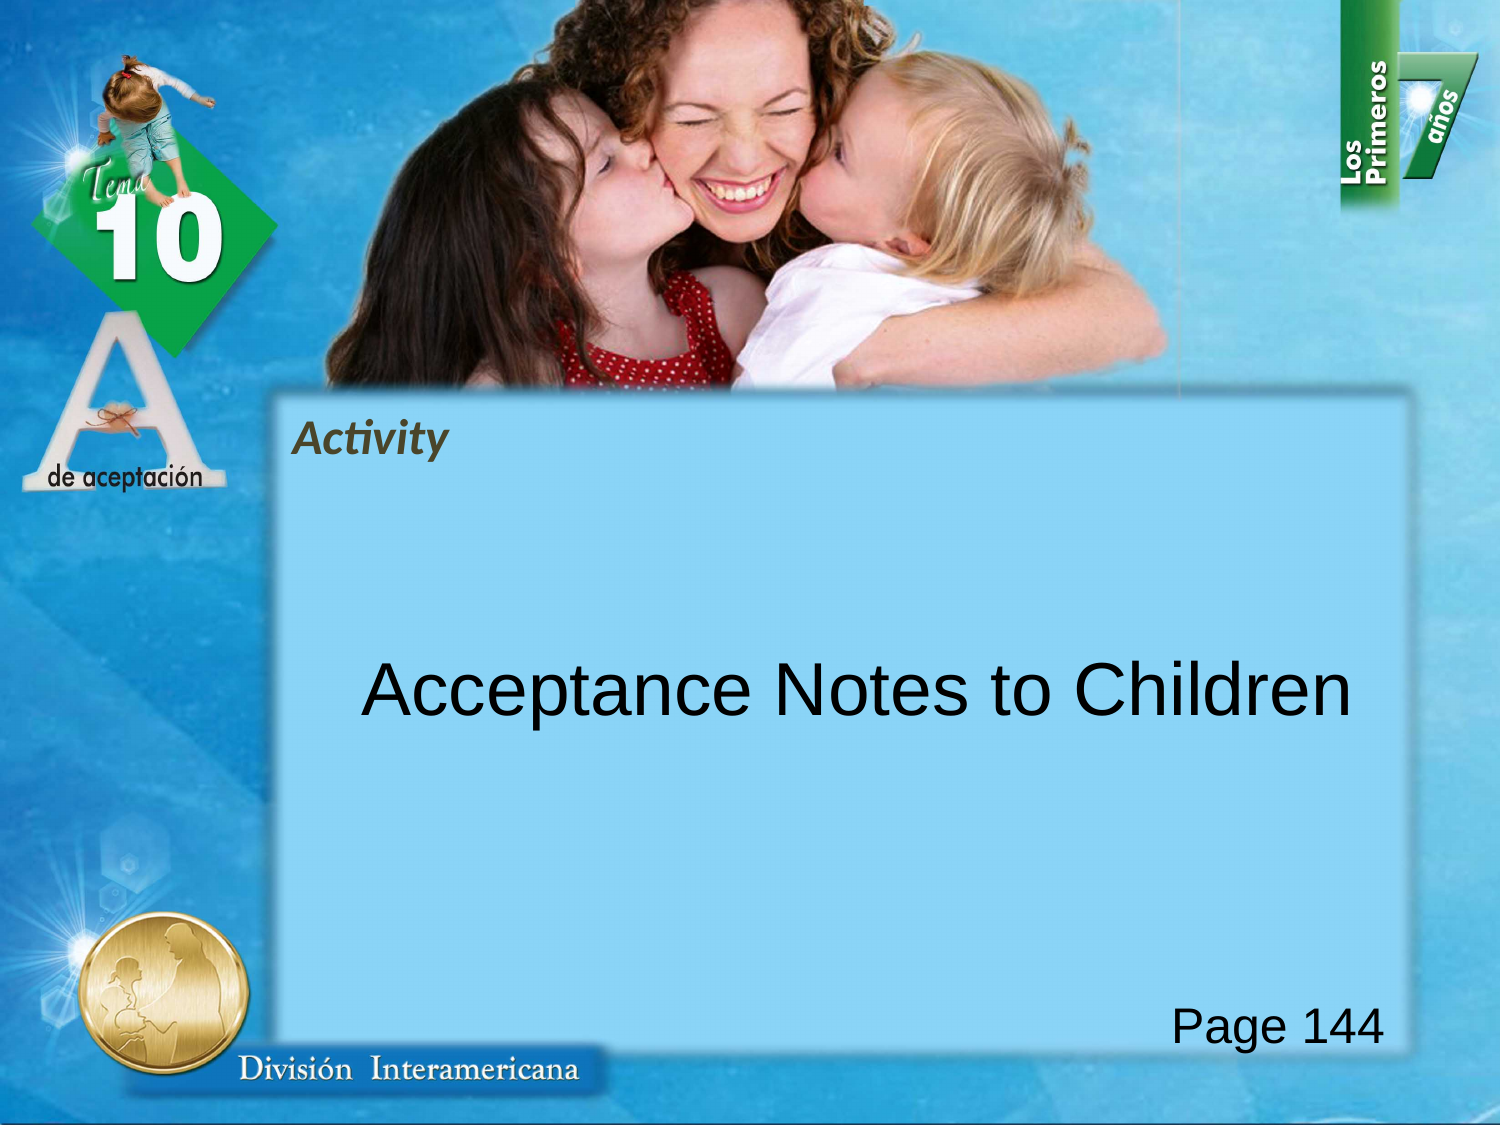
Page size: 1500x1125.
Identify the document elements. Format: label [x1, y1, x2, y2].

picture [0, 0, 1500, 1125]
text_box [277, 396, 1400, 1063]
